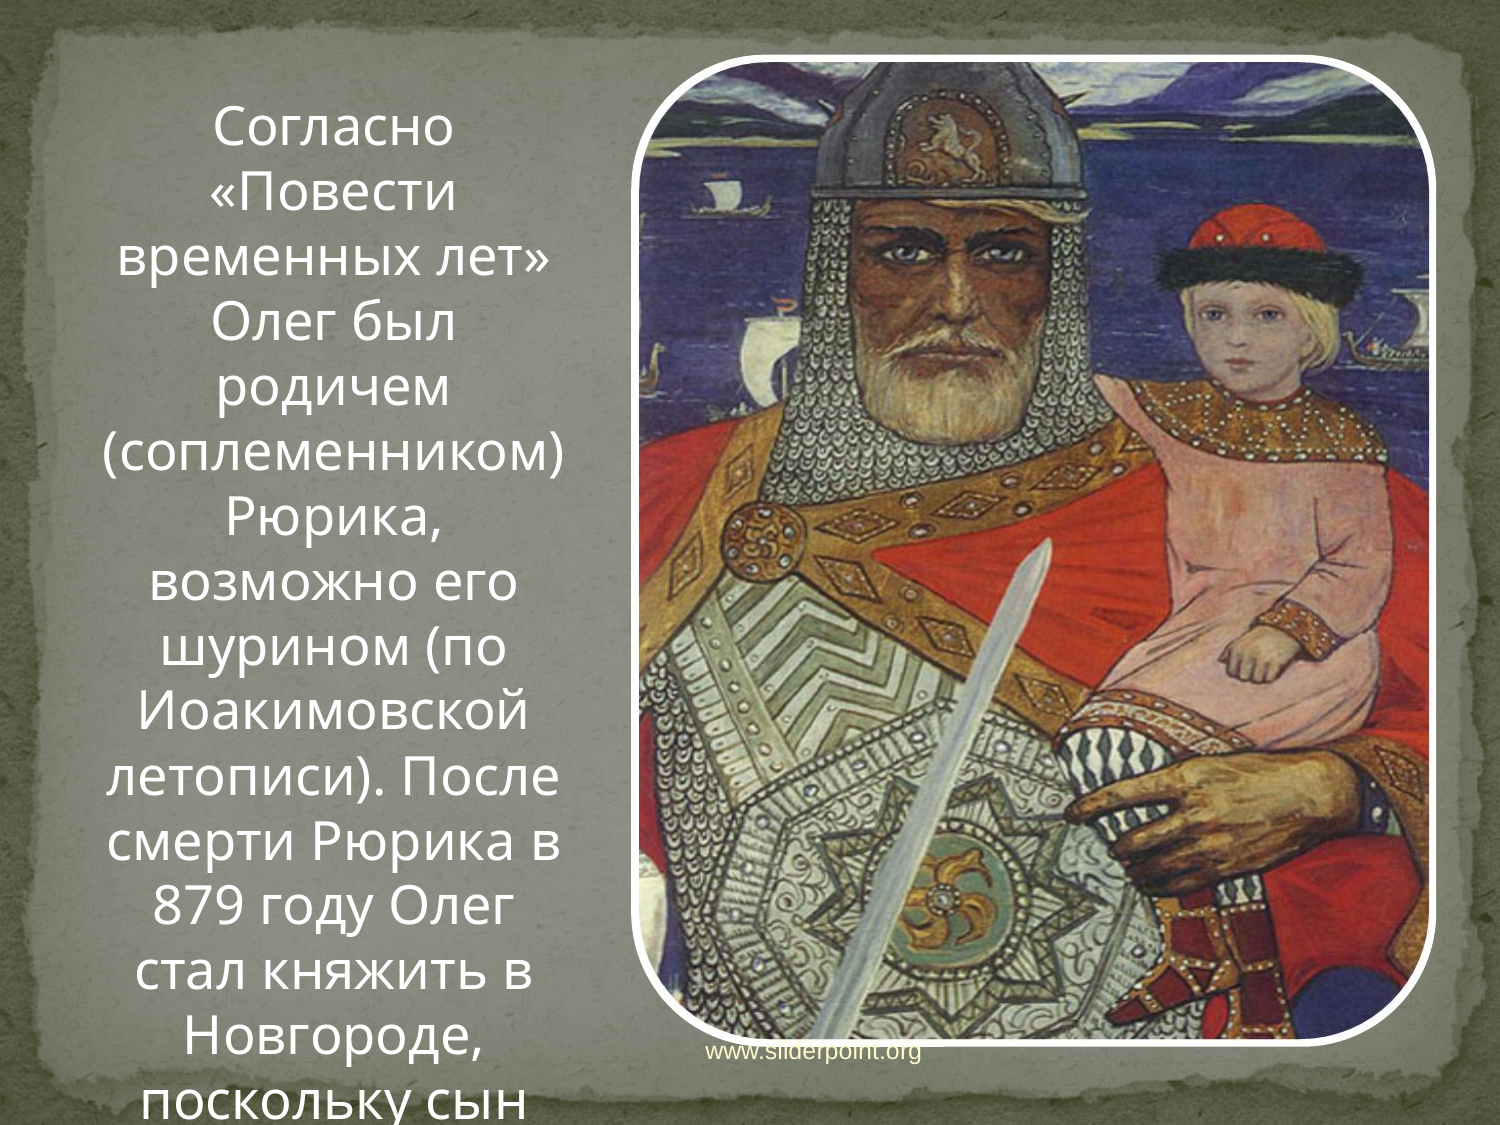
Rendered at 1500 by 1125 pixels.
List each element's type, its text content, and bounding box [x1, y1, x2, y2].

footer www.sliderpoint.org [350, 1017, 938, 1081]
picture [631, 54, 1437, 1047]
text_box Согласно «Повести временных лет» Олег был родичем (соплеменником) Рюрика, возможно его шурином (по Иоакимовской летописи). После смерти Рюрика в 879 году Олег стал княжить в Новгороде, поскольку сын Рюрика Игорь был ещё ребёнком. [76, 83, 592, 1125]
